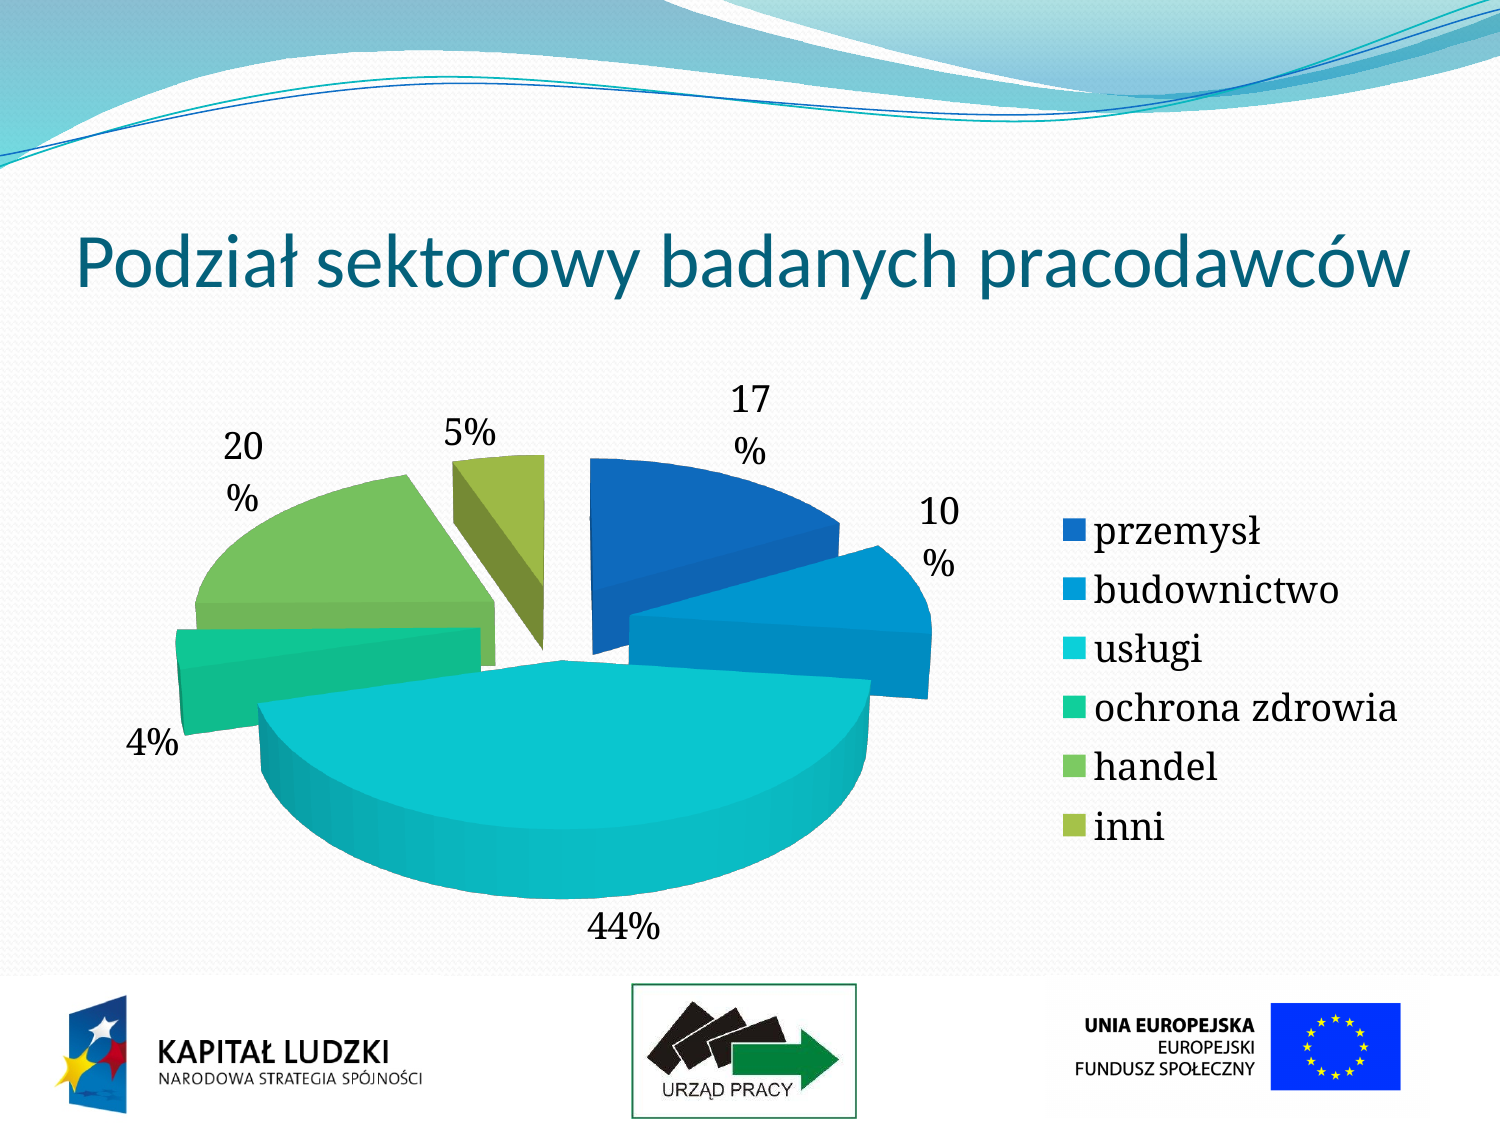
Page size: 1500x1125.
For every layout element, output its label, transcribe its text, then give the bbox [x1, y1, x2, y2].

picture [41, 975, 442, 1125]
picture [631, 1049, 857, 1119]
title Podział sektorowy badanych pracodawców [75, 115, 1425, 303]
picture [1045, 1037, 1430, 1118]
chart [74, 317, 1426, 1038]
